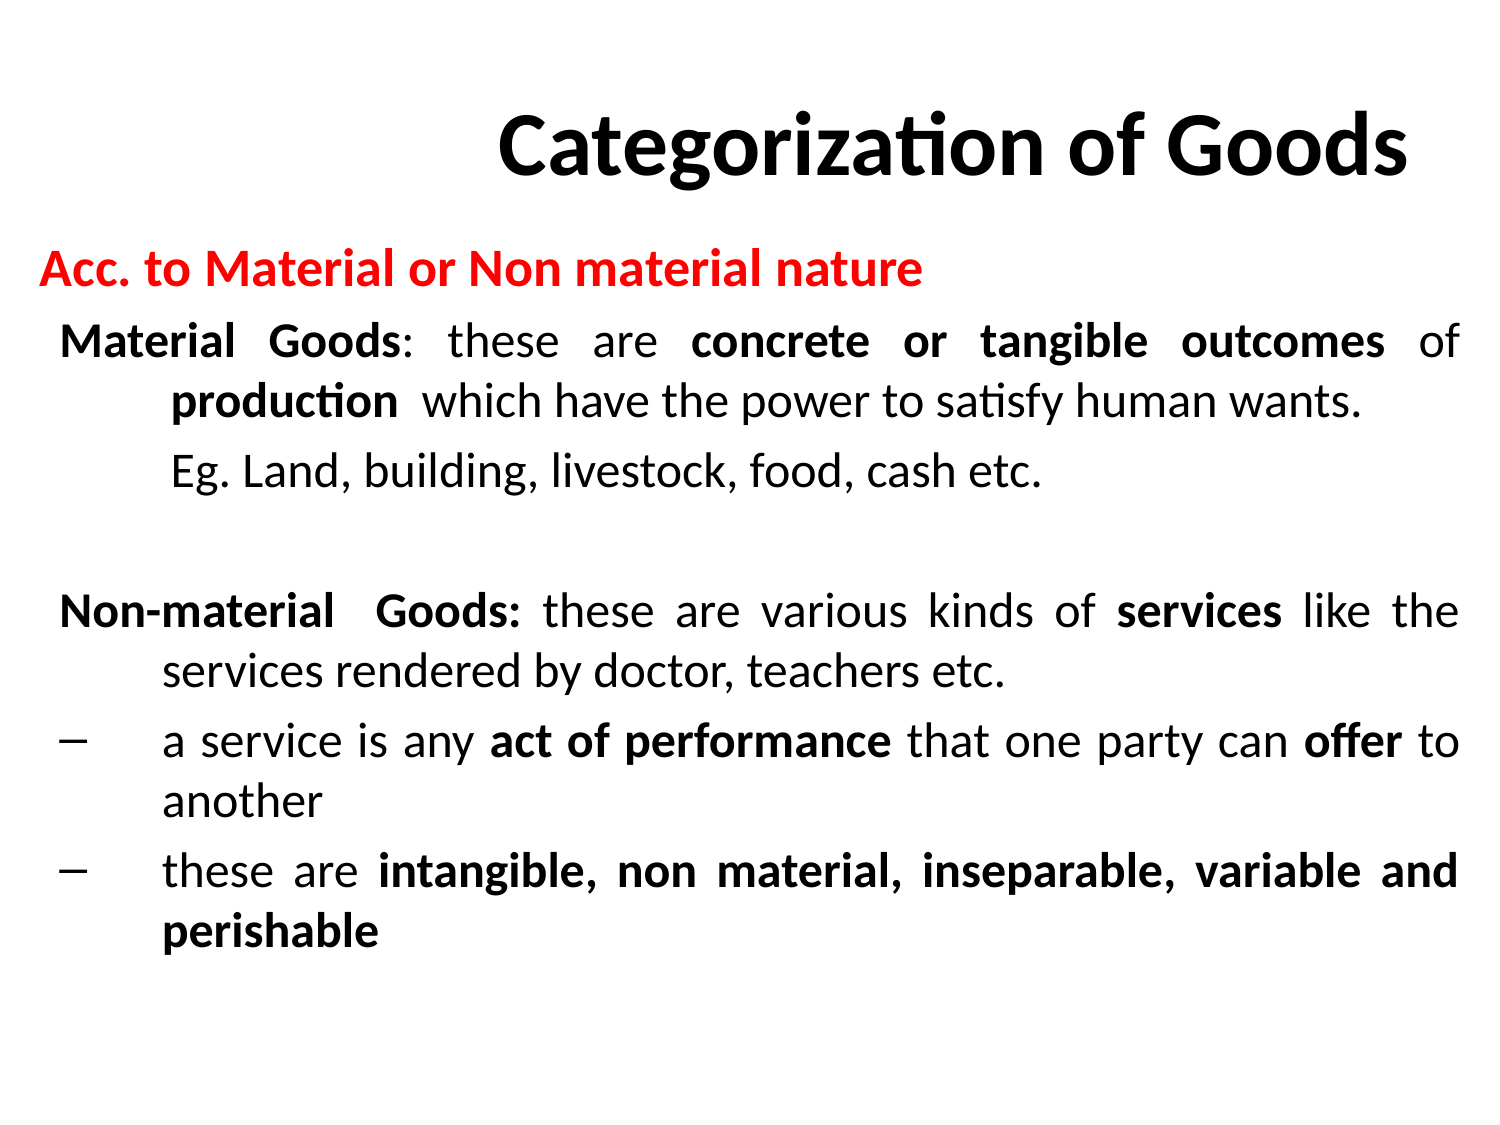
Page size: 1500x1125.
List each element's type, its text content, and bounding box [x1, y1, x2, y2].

list Acc. to Material or Non material nature Material Goods: these are concrete or tangible outcomes of production which have the power to satisfy human wants. Eg. Land, building, livestock, food, cash etc. Non-material Goods: these are various kinds of services like the services rendered by doctor, teachers etc. a service is any act of performance that one party can offer to another these are intangible, non material, inseparable, variable and perishable [24, 224, 1475, 1100]
title Categorization of Goods [75, 45, 1425, 224]
